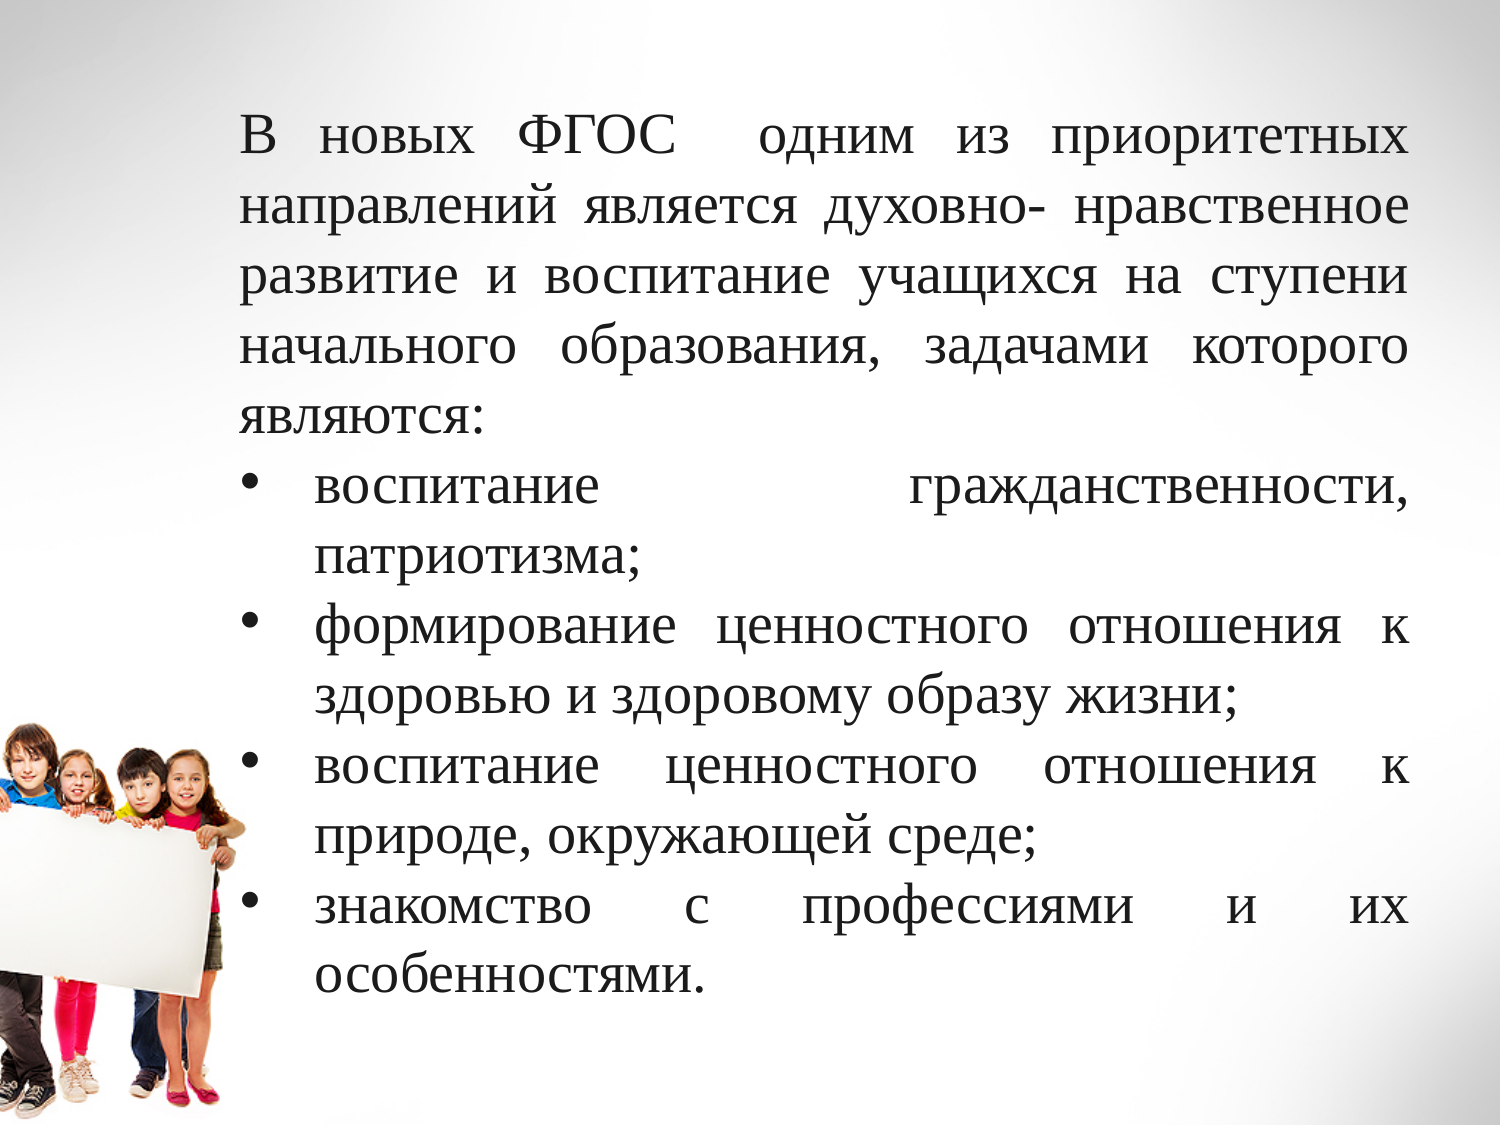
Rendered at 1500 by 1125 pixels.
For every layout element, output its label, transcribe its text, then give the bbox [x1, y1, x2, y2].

text_box В новых ФГОС одним из приоритетных направлений является духовно- нравственное развитие и воспитание учащихся на ступени начального образования, задачами которого являются: воспитание гражданственности, патриотизма; формирование ценностного отношения к здоровью и здоровому образу жизни; воспитание ценностного отношения к природе, окружающей среде; знакомство с профессиями и их особенностями. [224, 87, 1425, 1012]
picture [0, 0, 1500, 1125]
